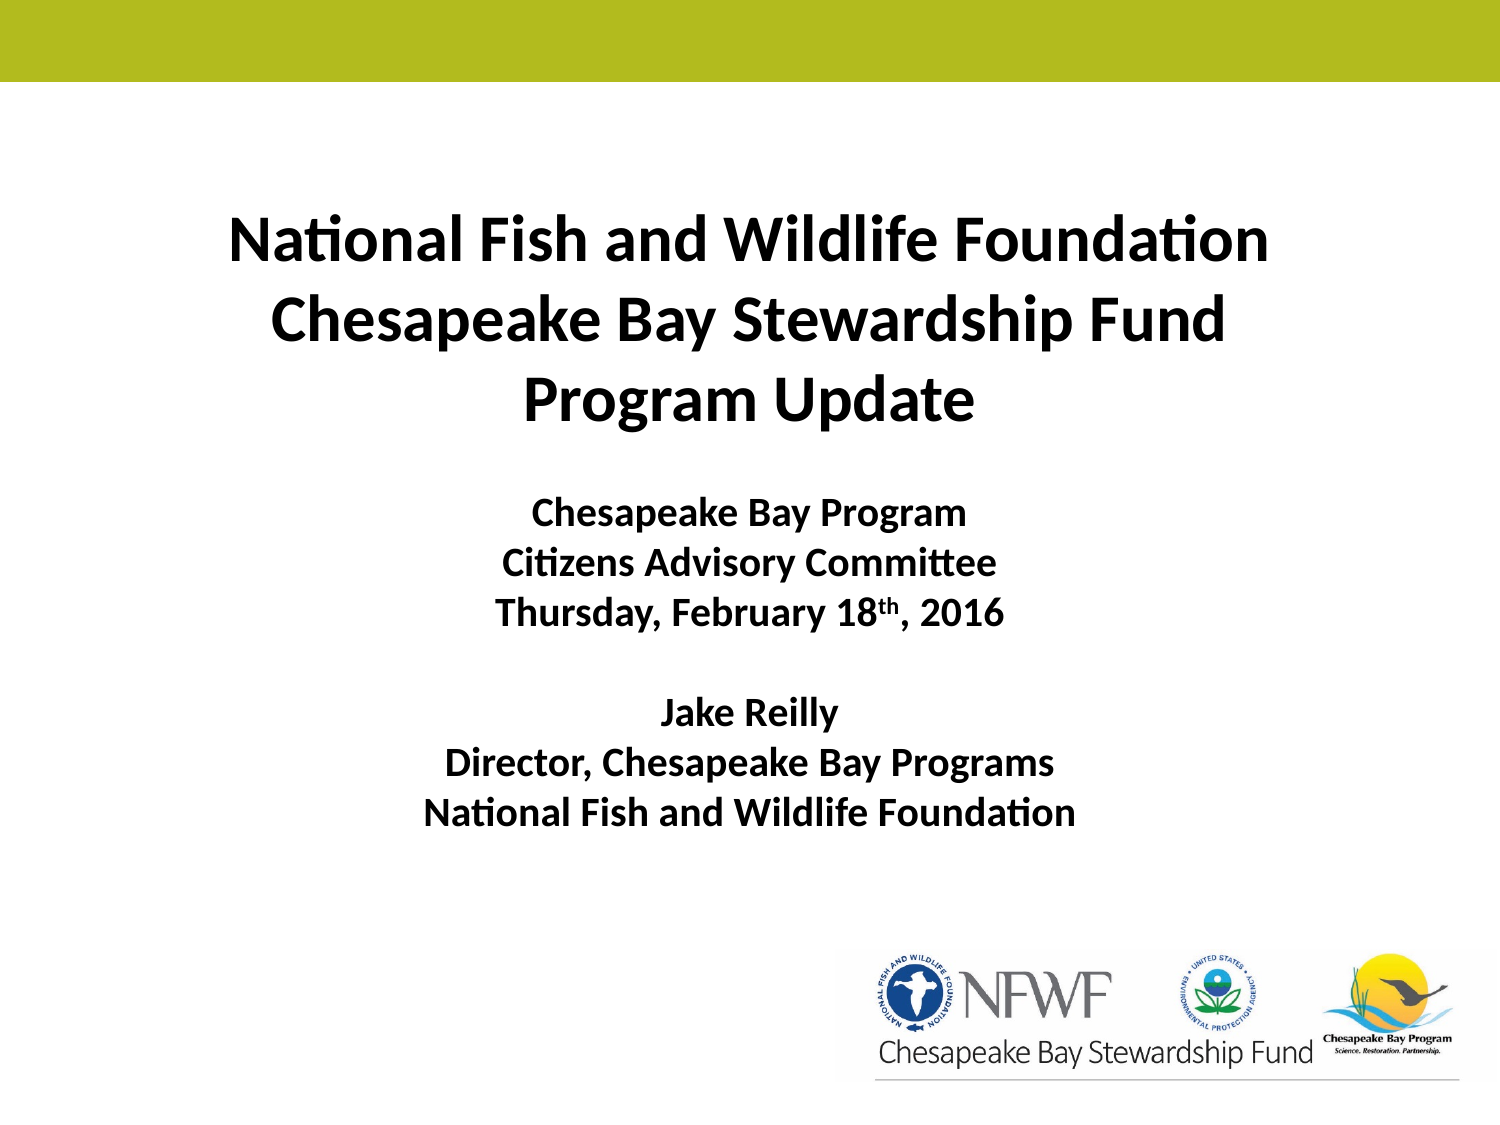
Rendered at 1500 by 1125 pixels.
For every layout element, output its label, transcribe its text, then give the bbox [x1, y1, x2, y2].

picture [835, 949, 1497, 1082]
title National Fish and Wildlife Foundation Chesapeake Bay Stewardship Fund Program Update Chesapeake Bay Program Citizens Advisory Committee Thursday, February 18th, 2016 Jake Reilly Director, Chesapeake Bay Programs National Fish and Wildlife Foundation [68, 187, 1432, 463]
text_box [0, 0, 1500, 84]
